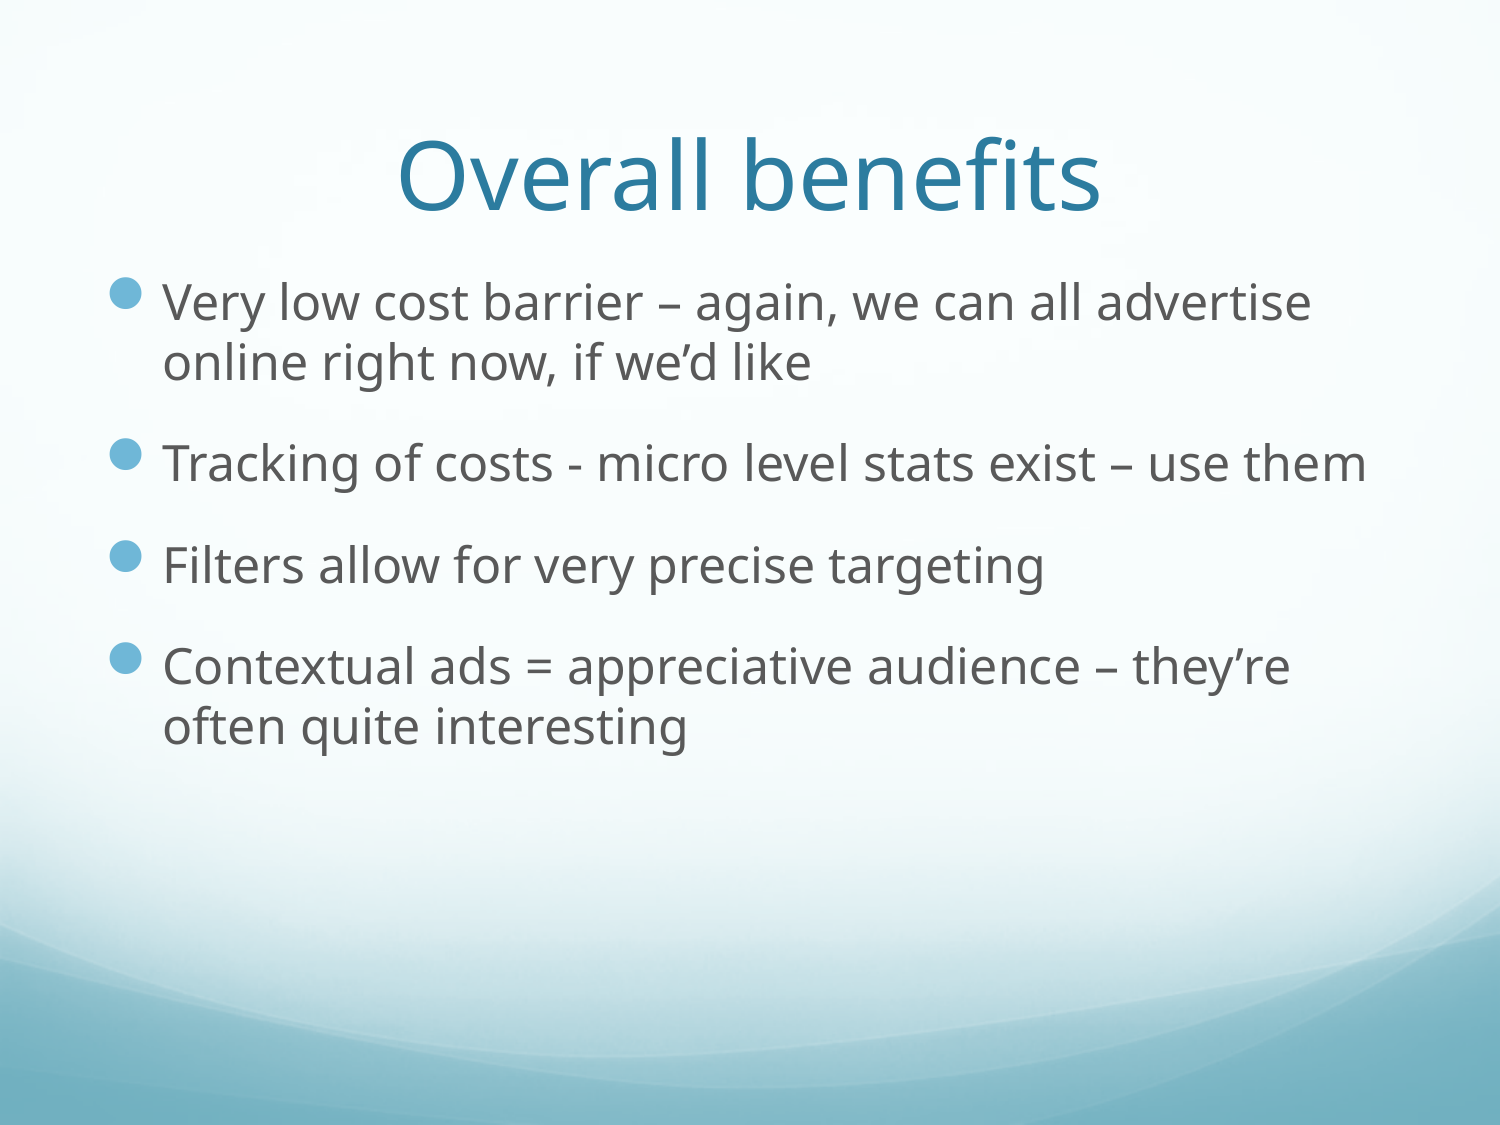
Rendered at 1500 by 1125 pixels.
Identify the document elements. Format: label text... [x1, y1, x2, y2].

title Overall benefits [90, 17, 1410, 237]
list Very low cost barrier – again, we can all advertise online right now, if we’d like Tracking of costs - micro level stats exist – use them Filters allow for very precise targeting Contextual ads = appreciative audience – they’re often quite interesting [90, 262, 1410, 975]
